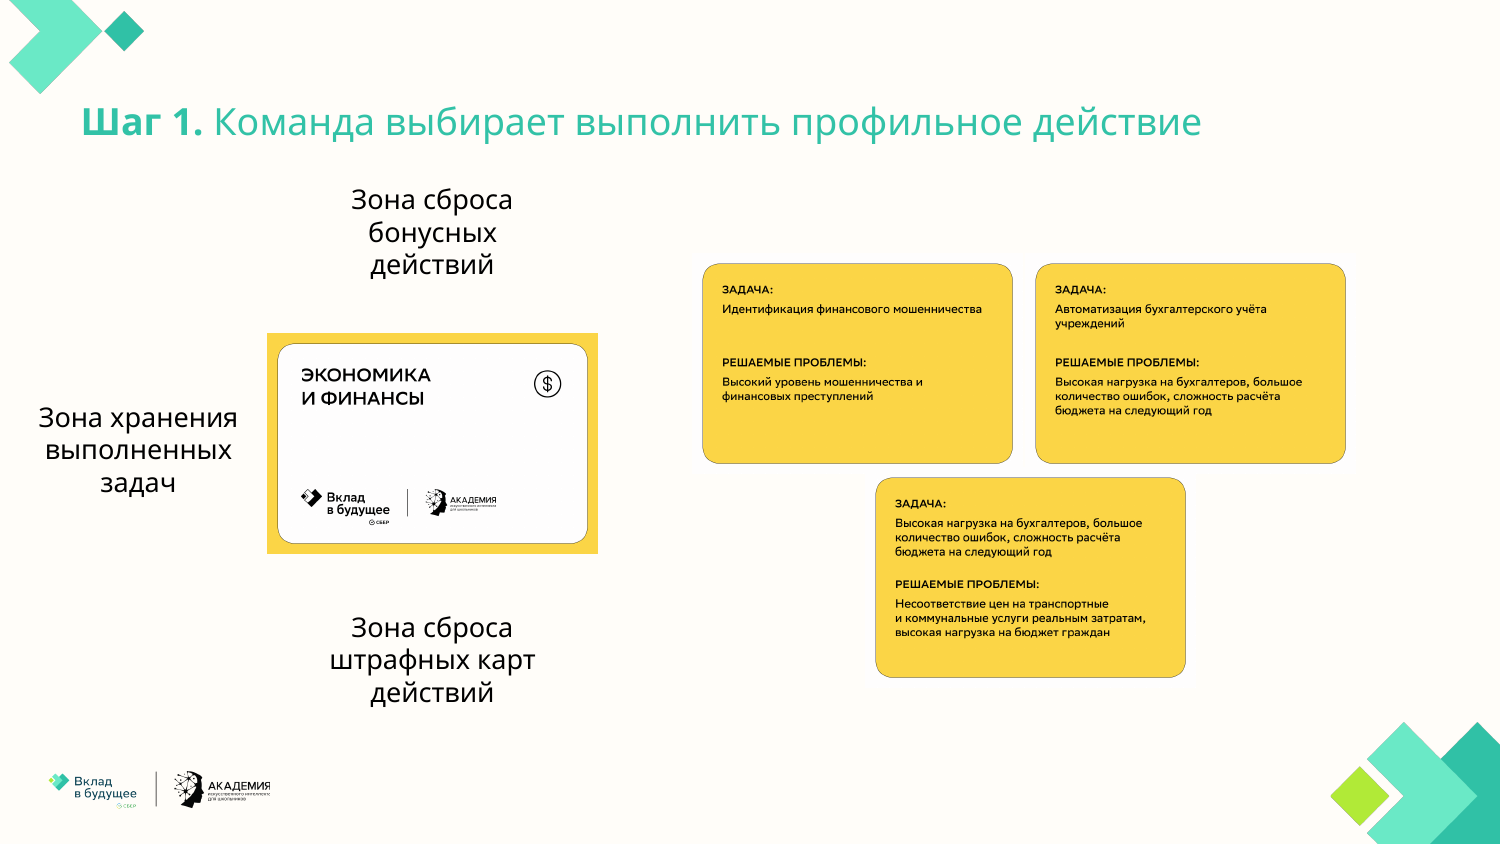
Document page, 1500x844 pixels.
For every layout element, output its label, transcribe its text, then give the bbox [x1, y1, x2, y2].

picture [1330, 722, 1500, 844]
text_box Зона сброса штрафных карт действий [321, 603, 544, 716]
picture [267, 332, 598, 554]
text_box Зона хранения выполненных задач [27, 393, 250, 506]
picture [9, 0, 144, 94]
text_box Шаг 1. Команда выбирает выполнить профильное действие [73, 86, 1427, 151]
text_box Зона сброса бонусных действий [343, 174, 521, 288]
picture [692, 253, 1357, 689]
picture [31, 756, 270, 826]
